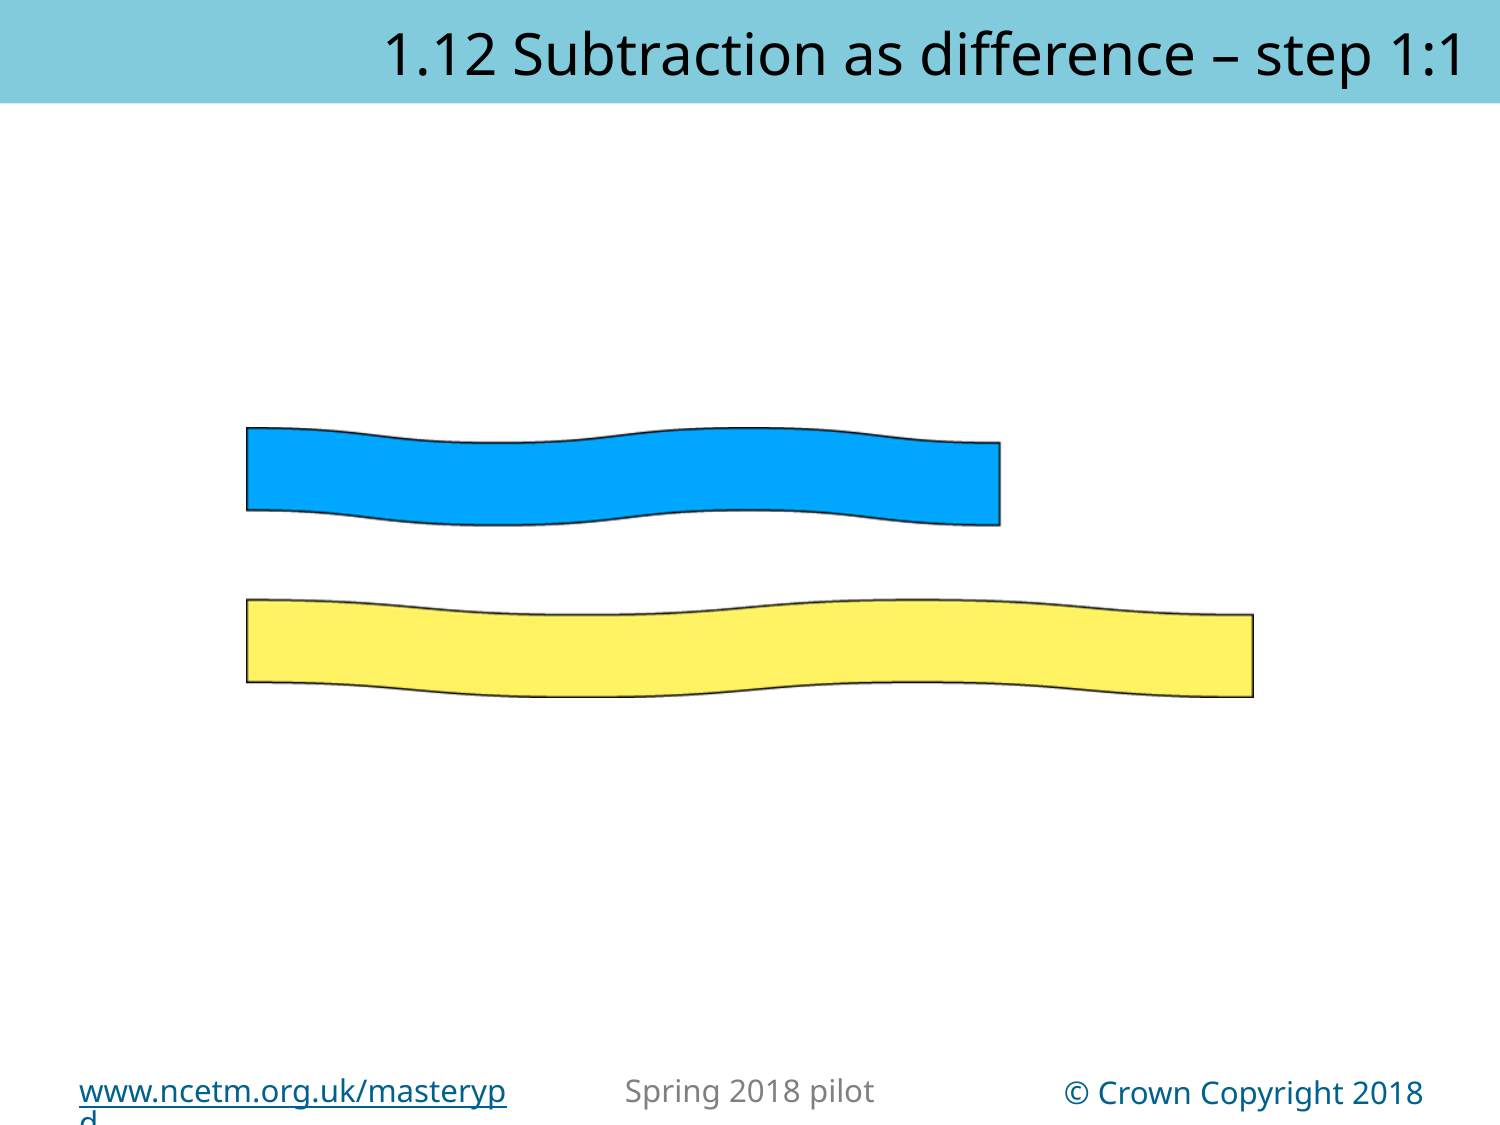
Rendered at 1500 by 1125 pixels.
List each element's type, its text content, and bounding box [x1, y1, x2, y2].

picture [246, 427, 1254, 698]
picture [268, 427, 767, 443]
list 1.12 Subtraction as difference – step 1:1 [0, 0, 1500, 104]
